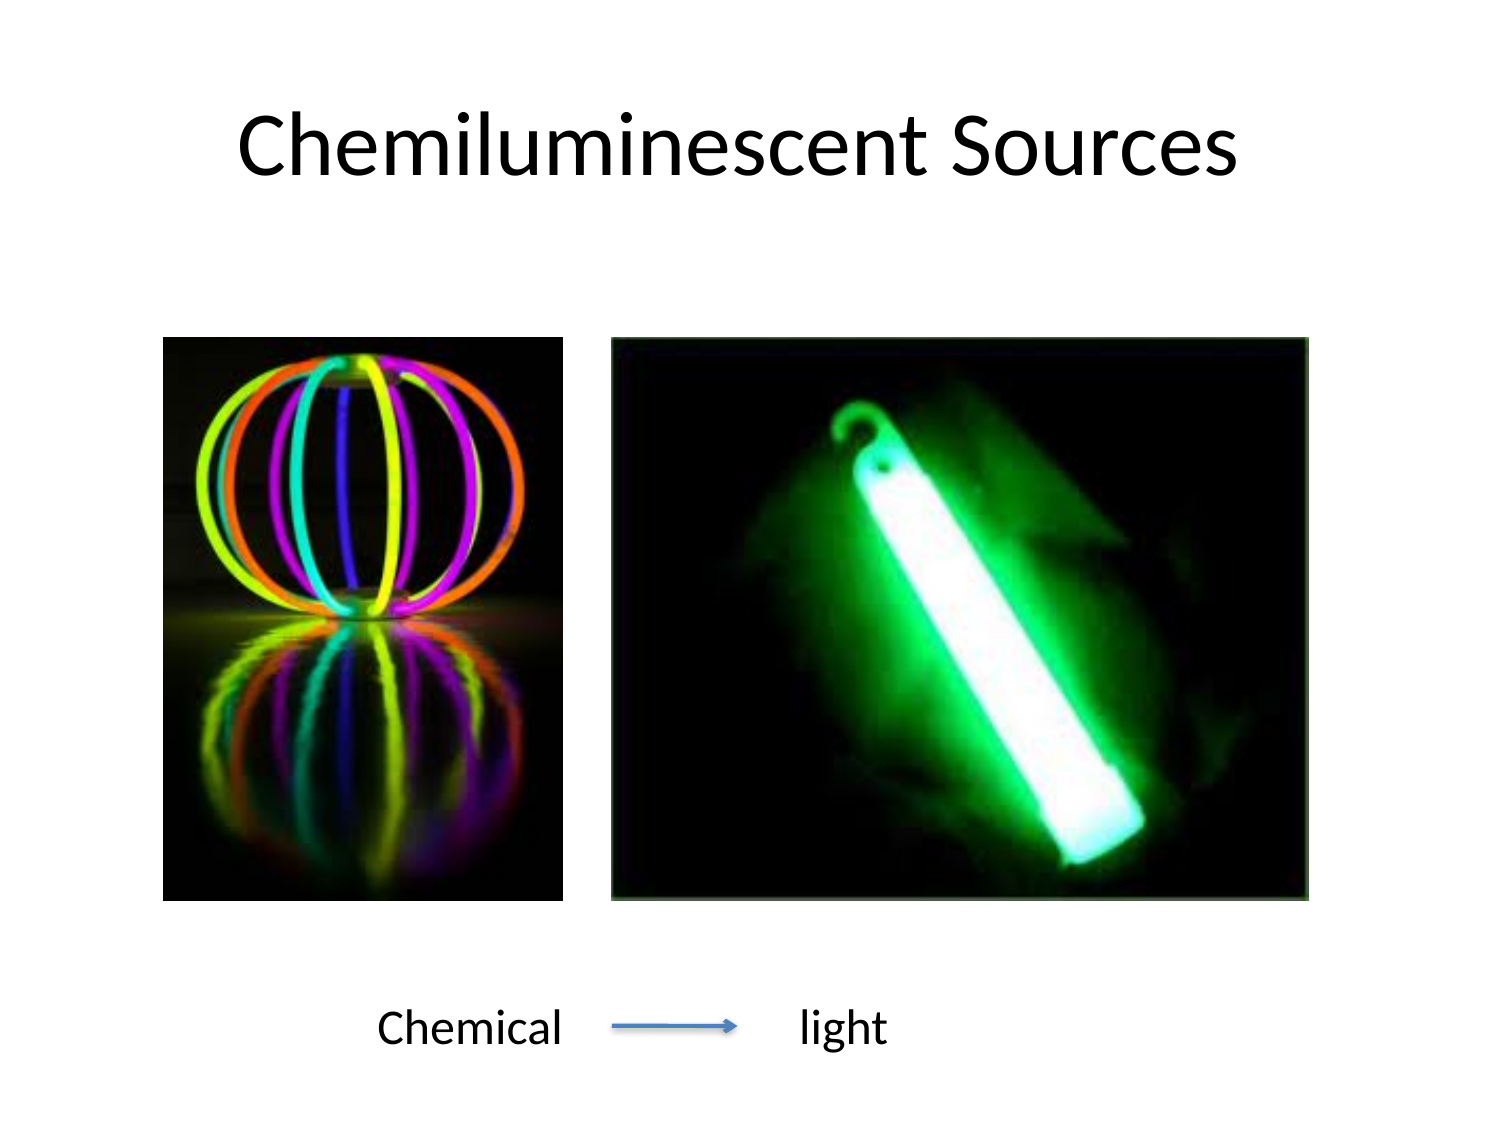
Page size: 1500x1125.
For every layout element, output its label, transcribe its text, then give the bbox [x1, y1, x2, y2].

text_box Chemical light [362, 987, 1075, 1063]
title Chemiluminescent Sources [75, 45, 1425, 233]
picture [611, 337, 1309, 901]
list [0, 337, 609, 901]
